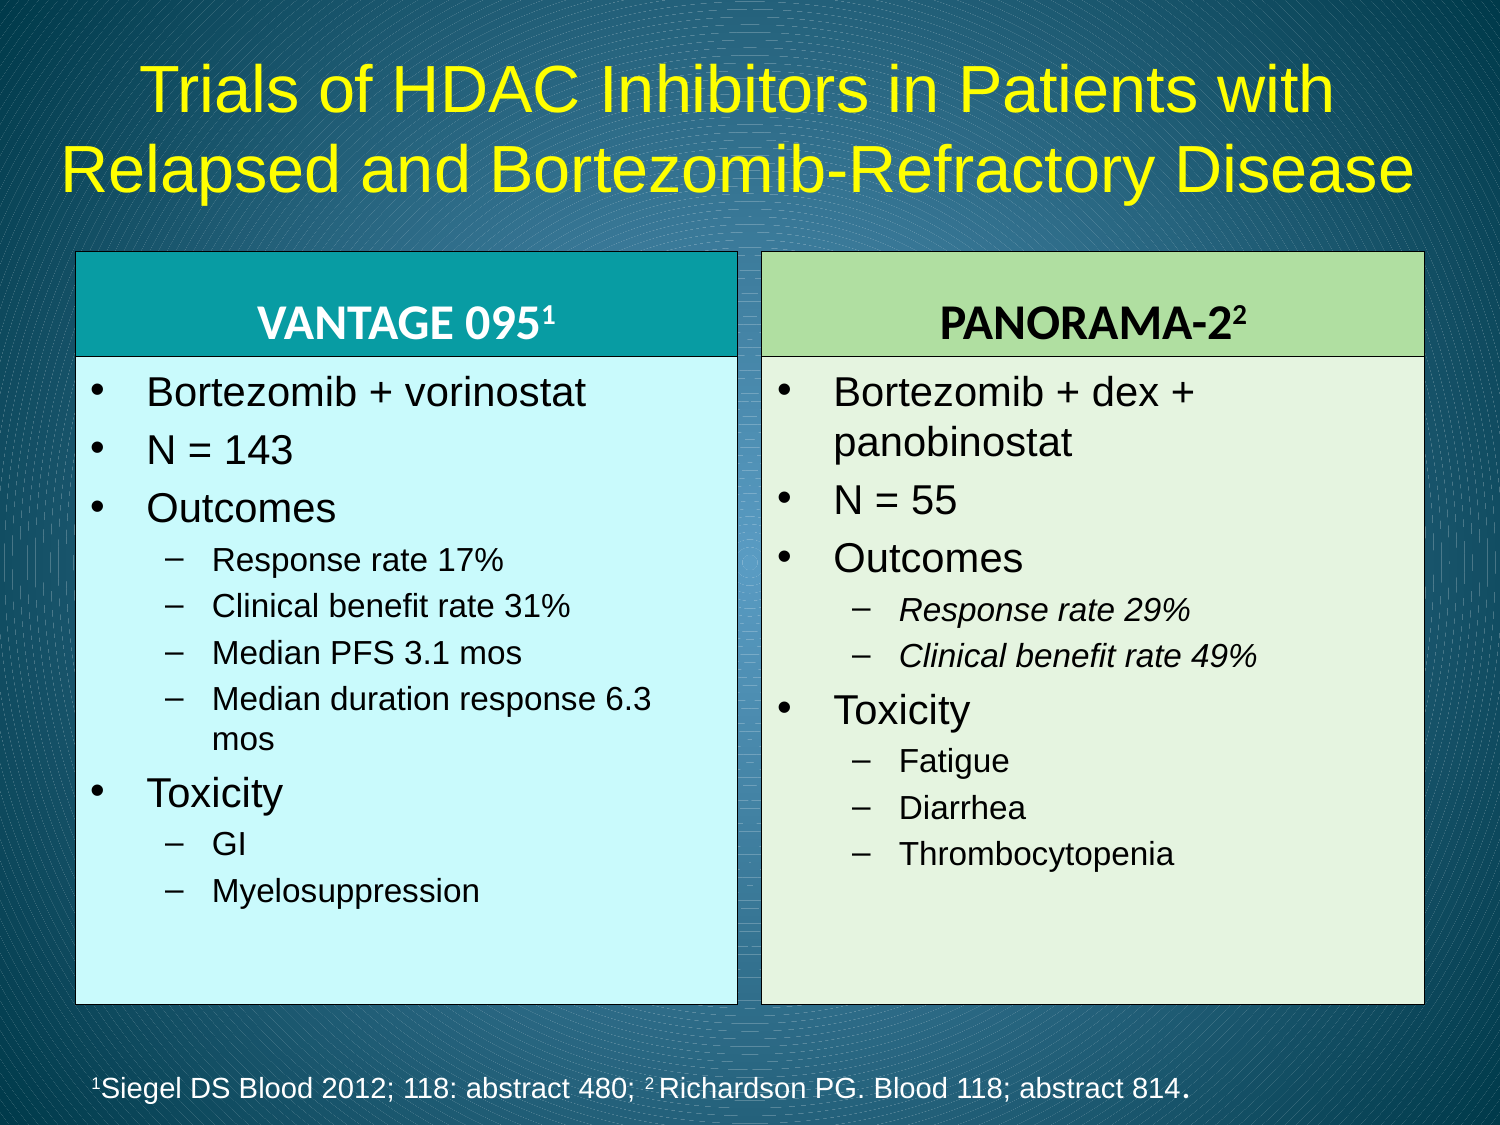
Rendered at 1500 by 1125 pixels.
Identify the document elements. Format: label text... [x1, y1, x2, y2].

list Bortezomib + vorinostat N = 143 Outcomes Response rate 17% Clinical benefit rate 31% Median PFS 3.1 mos Median duration response 6.3 mos Toxicity GI Myelosuppression [75, 356, 738, 1005]
list VANTAGE 0951 [75, 251, 738, 356]
list PANORAMA-22 [761, 251, 1425, 356]
title Trials of HDAC Inhibitors in Patients with Relapsed and Bortezomib-Refractory Disease [29, 32, 1447, 220]
list Bortezomib + dex + panobinostat N = 55 Outcomes Response rate 29% Clinical benefit rate 49% Toxicity Fatigue Diarrhea Thrombocytopenia [761, 356, 1425, 1005]
text_box 1Siegel DS Blood 2012; 118: abstract 480; 2 Richardson PG. Blood 118; abstract 814. [76, 1053, 1388, 1114]
